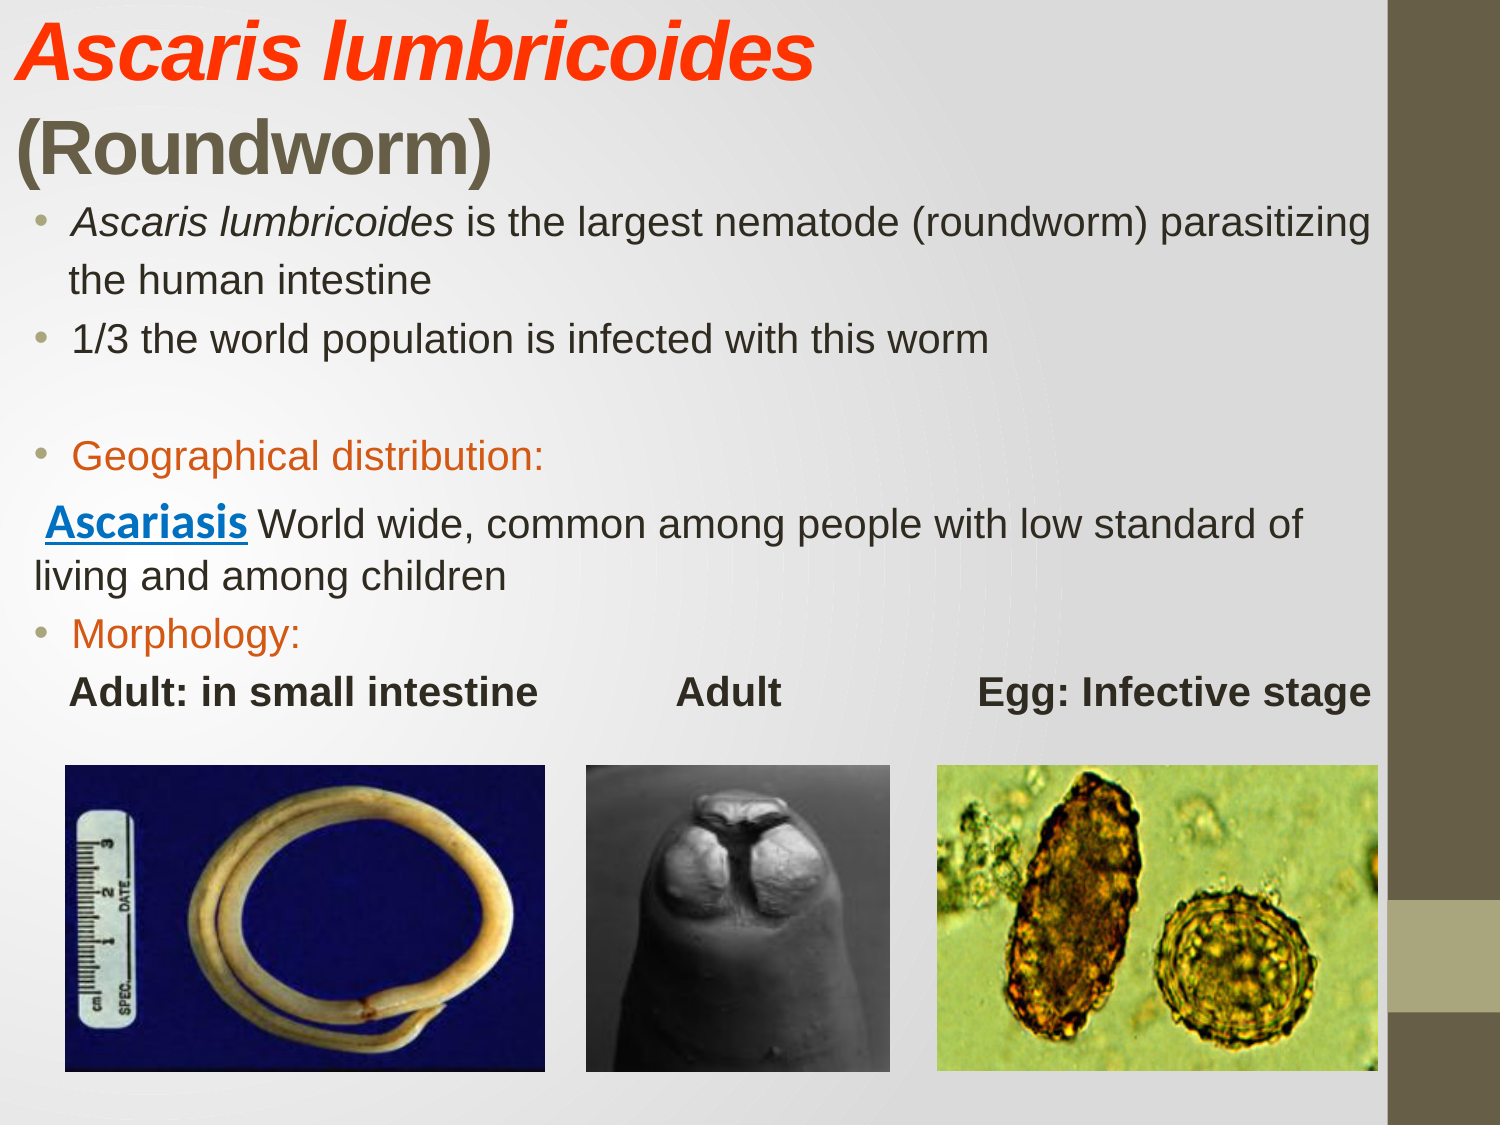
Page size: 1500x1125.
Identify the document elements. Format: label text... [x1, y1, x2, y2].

picture [586, 765, 891, 1073]
picture [936, 765, 1378, 1071]
picture [64, 765, 545, 1073]
list Ascaris lumbricoides is the largest nematode (roundworm) parasitizing the human intestine 1/3 the world population is infected with this worm Geographical distribution: Ascariasis World wide, common among people with low standard of living and among children Morphology: Adult: in small intestine Adult Egg: Infective stage [0, 187, 1400, 1125]
title Ascaris lumbricoides (Roundworm) [0, 0, 1400, 187]
